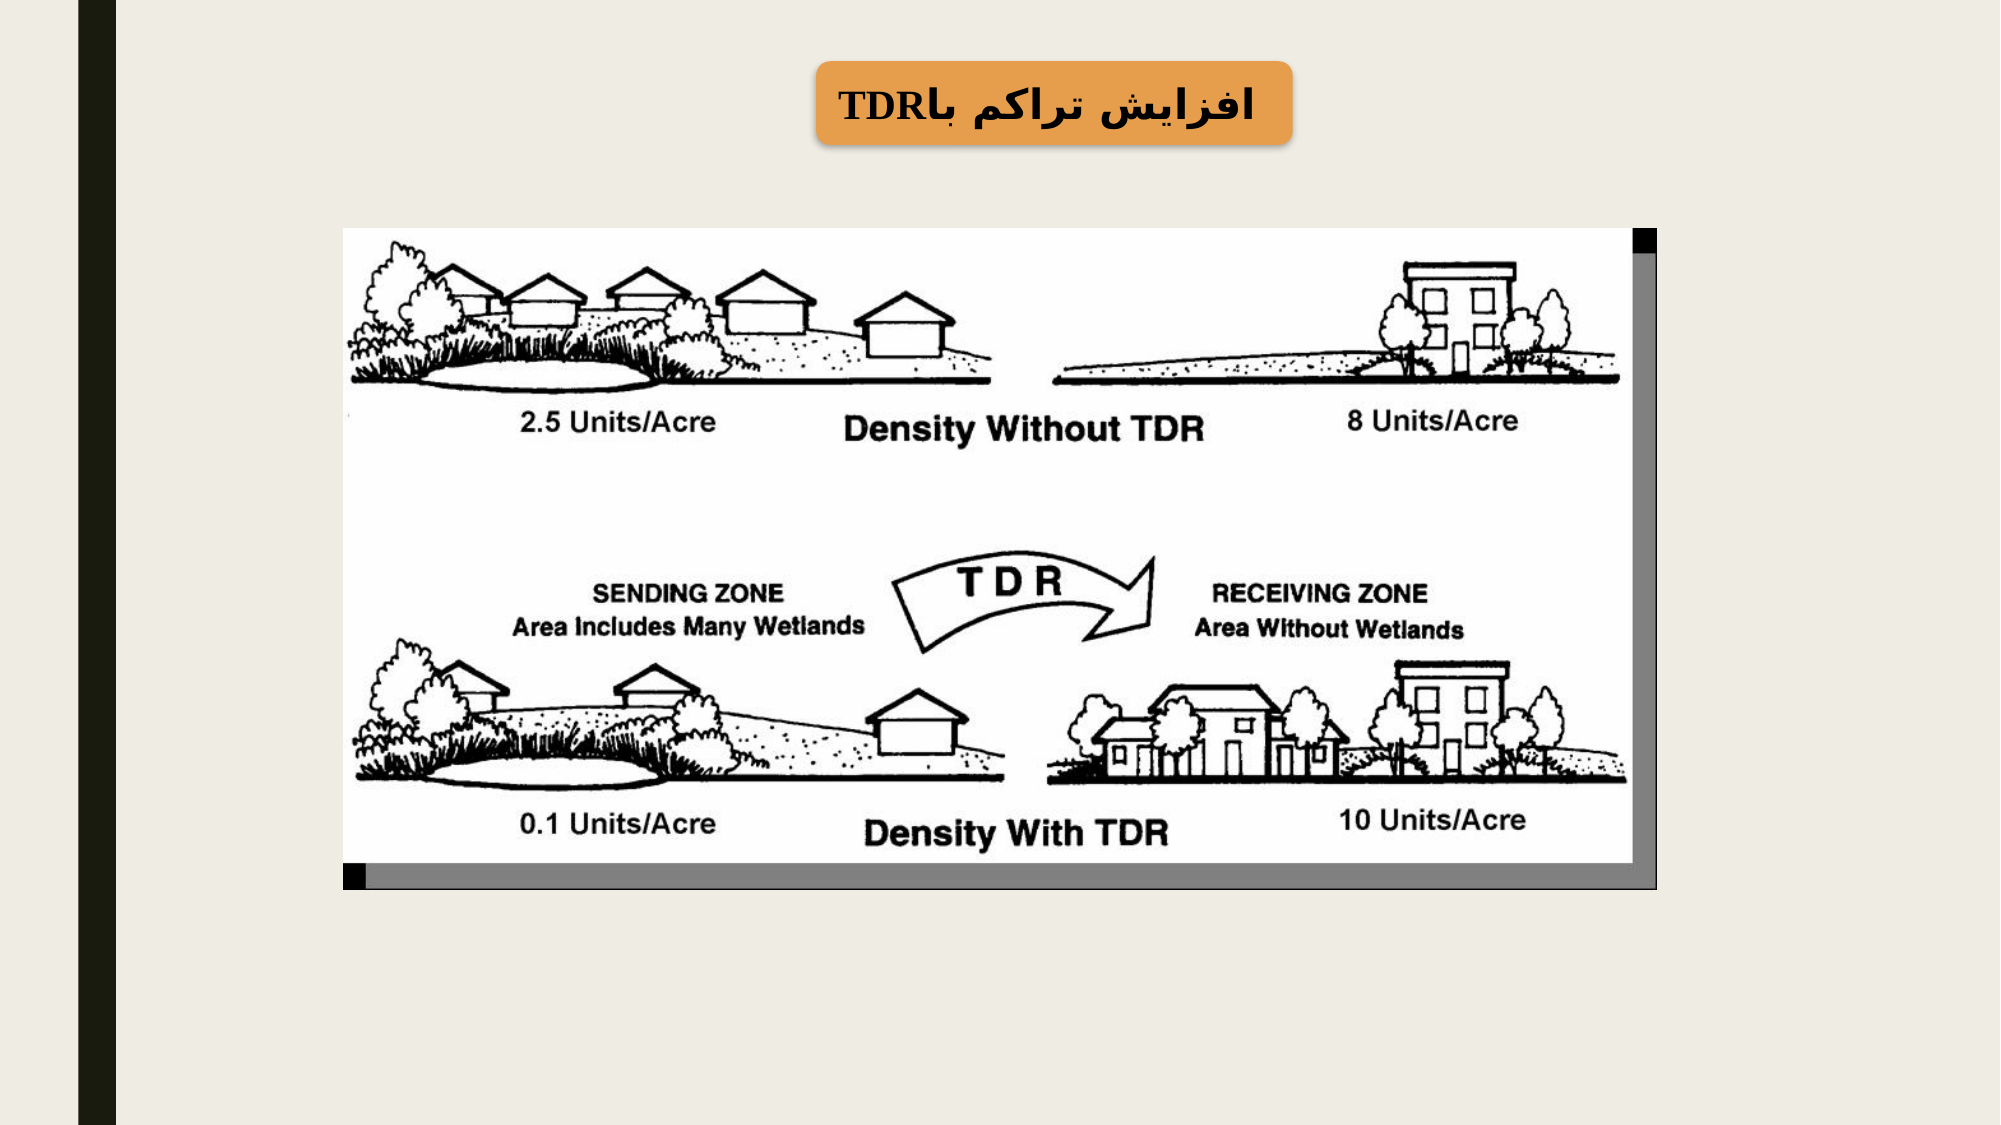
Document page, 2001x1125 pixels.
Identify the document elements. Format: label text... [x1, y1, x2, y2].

text_box TDRافزایش تراکم با [813, 58, 1296, 148]
picture [343, 228, 1657, 890]
